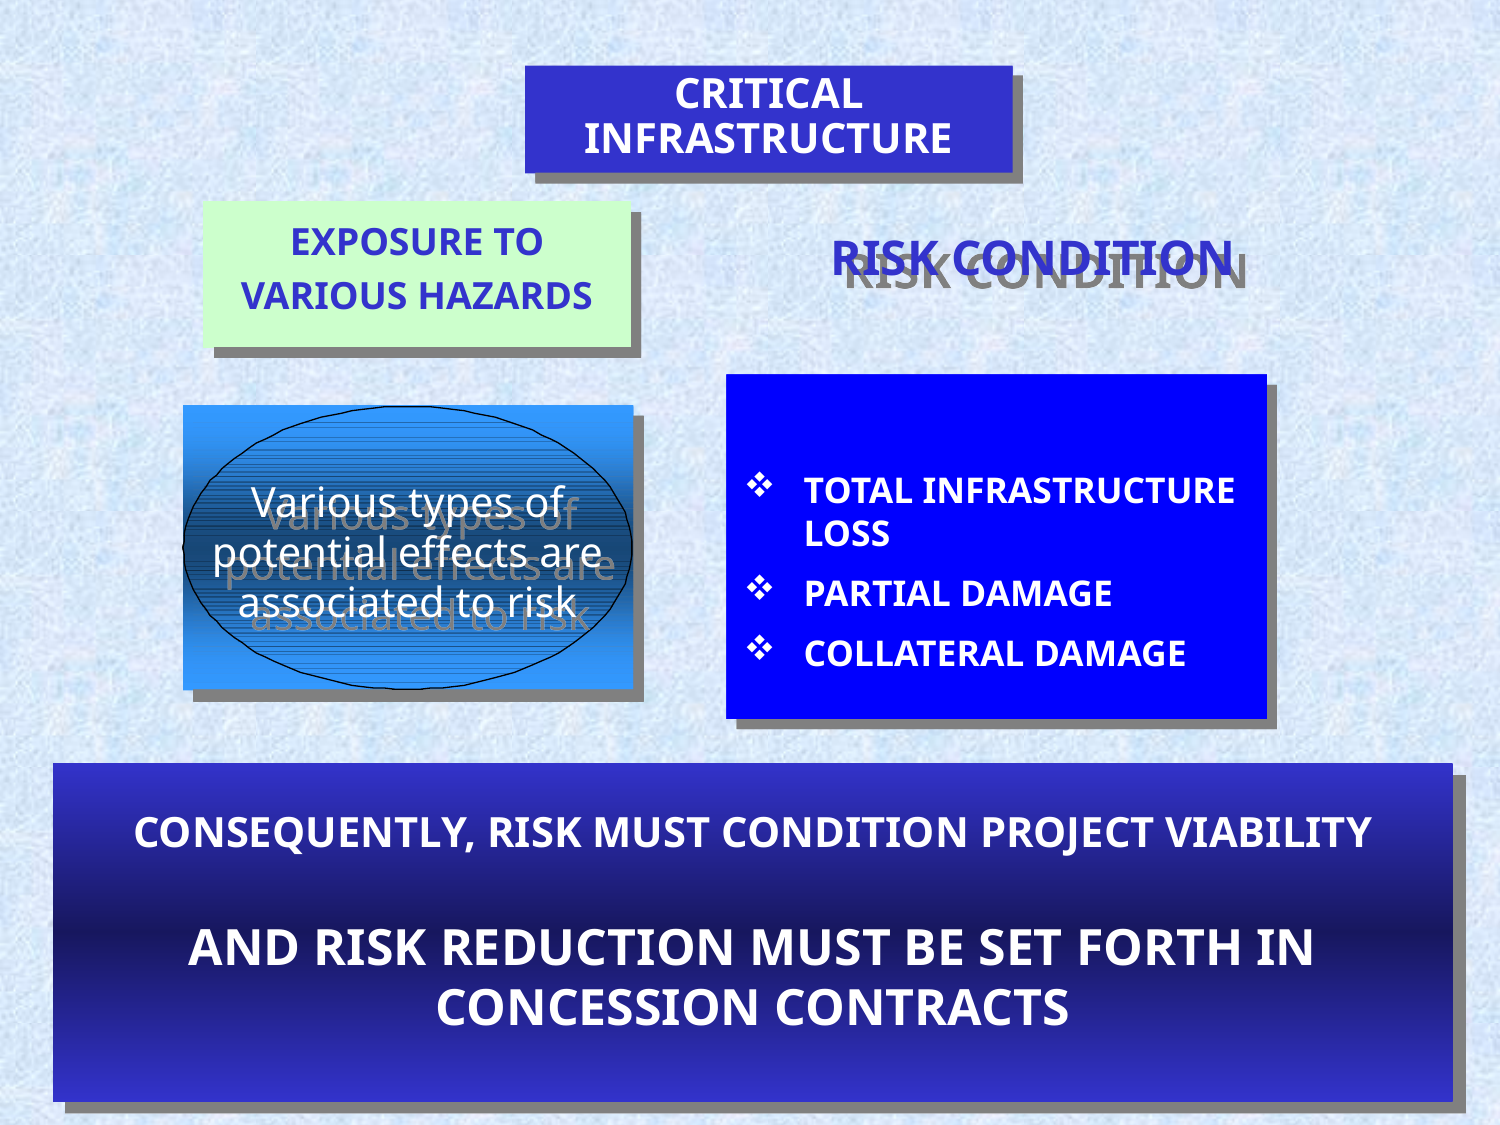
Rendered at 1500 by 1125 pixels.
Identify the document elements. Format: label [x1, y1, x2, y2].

picture [0, 0, 1500, 1125]
text_box [52, 65, 1453, 1102]
